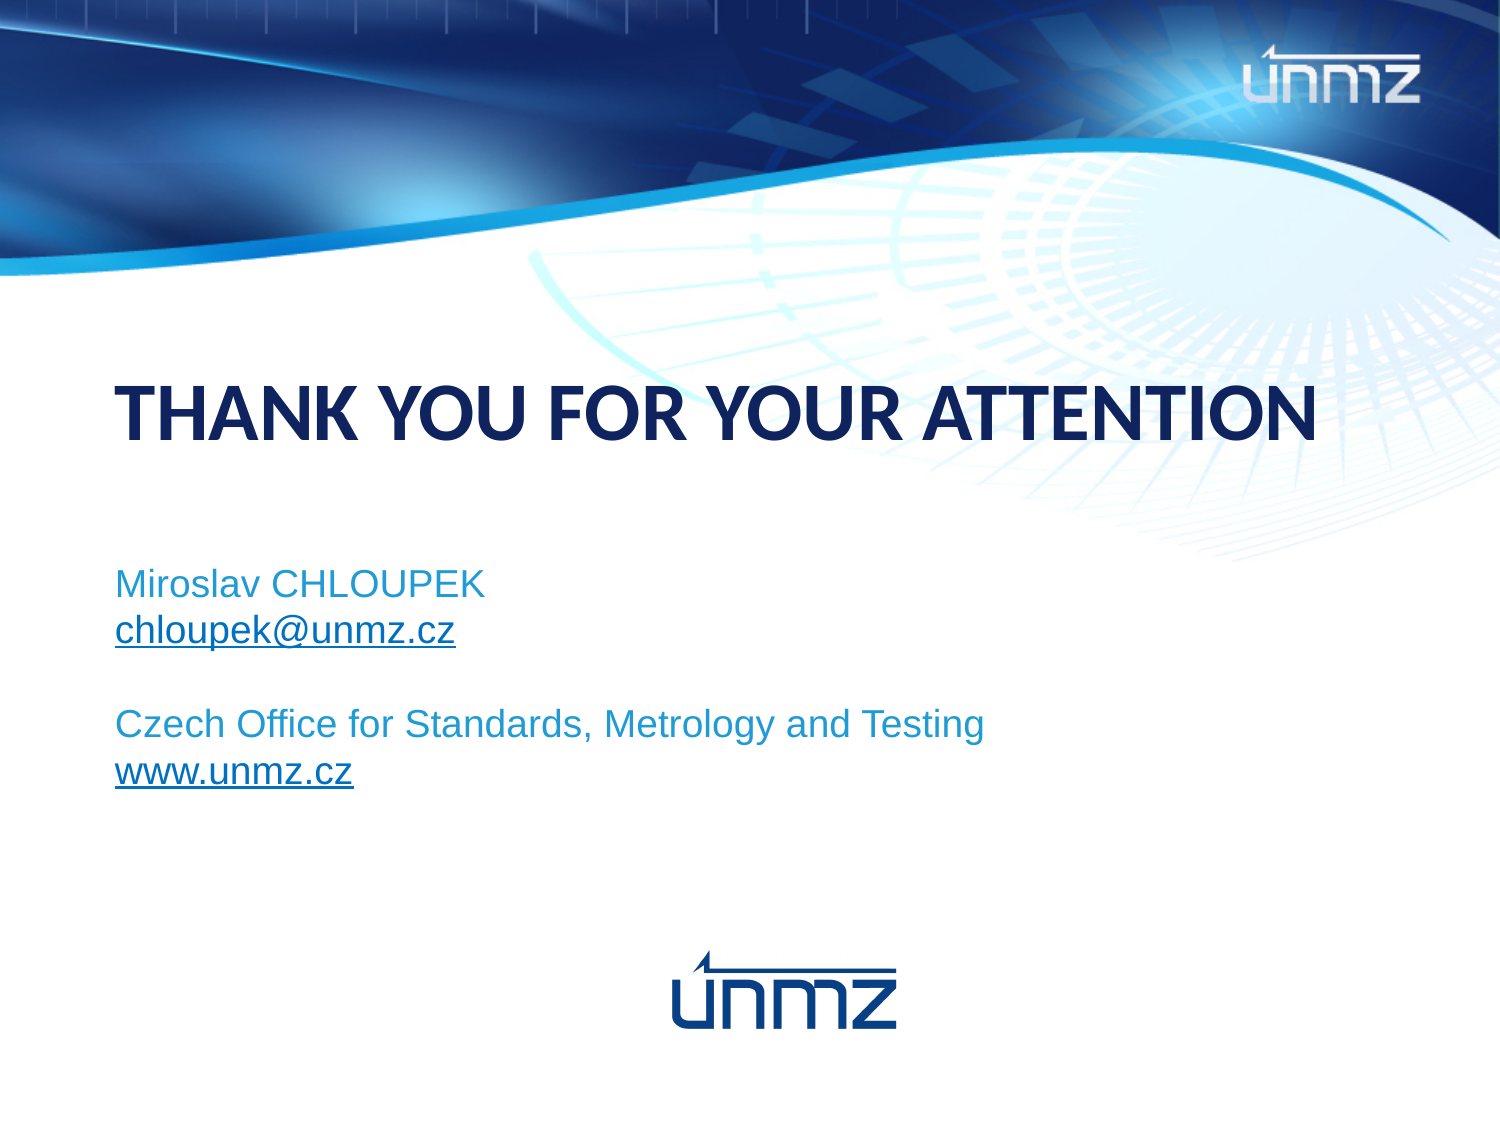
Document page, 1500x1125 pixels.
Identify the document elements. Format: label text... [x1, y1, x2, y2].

subtitle Miroslav CHLOUPEK chloupek@unmz.cz Czech Office for Standards, Metrology and Testing www.unmz.cz [100, 633, 1375, 894]
title THANK YOU FOR YOUR ATTENTION [100, 349, 1376, 633]
picture [0, 0, 1500, 1125]
